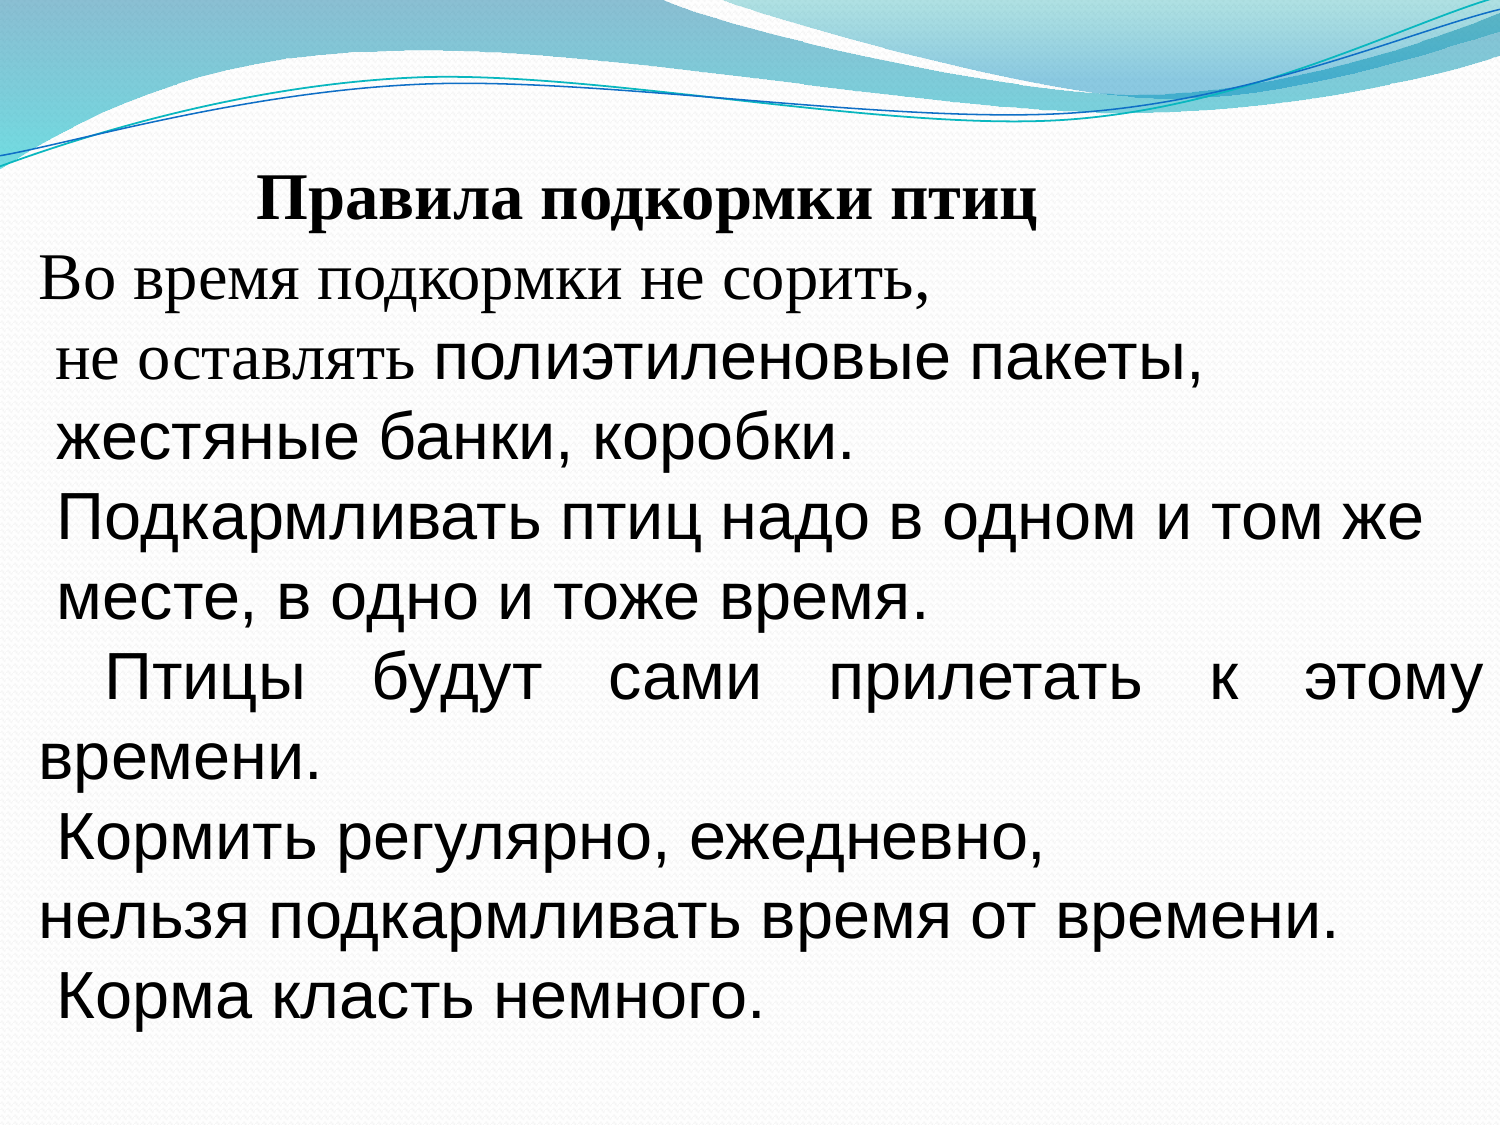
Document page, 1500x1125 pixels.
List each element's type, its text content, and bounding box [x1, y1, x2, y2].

text_box Правила подкормки птиц Во время подкормки не сорить, не оставлять полиэтиленовые пакеты, жестяные банки, коробки. Подкармливать птиц надо в одном и том же месте, в одно и тоже время. Птицы будут сами прилетать к этому времени. Кормить регулярно, ежедневно, нельзя подкармливать время от времени. Корма класть немного. [23, 145, 1500, 1040]
